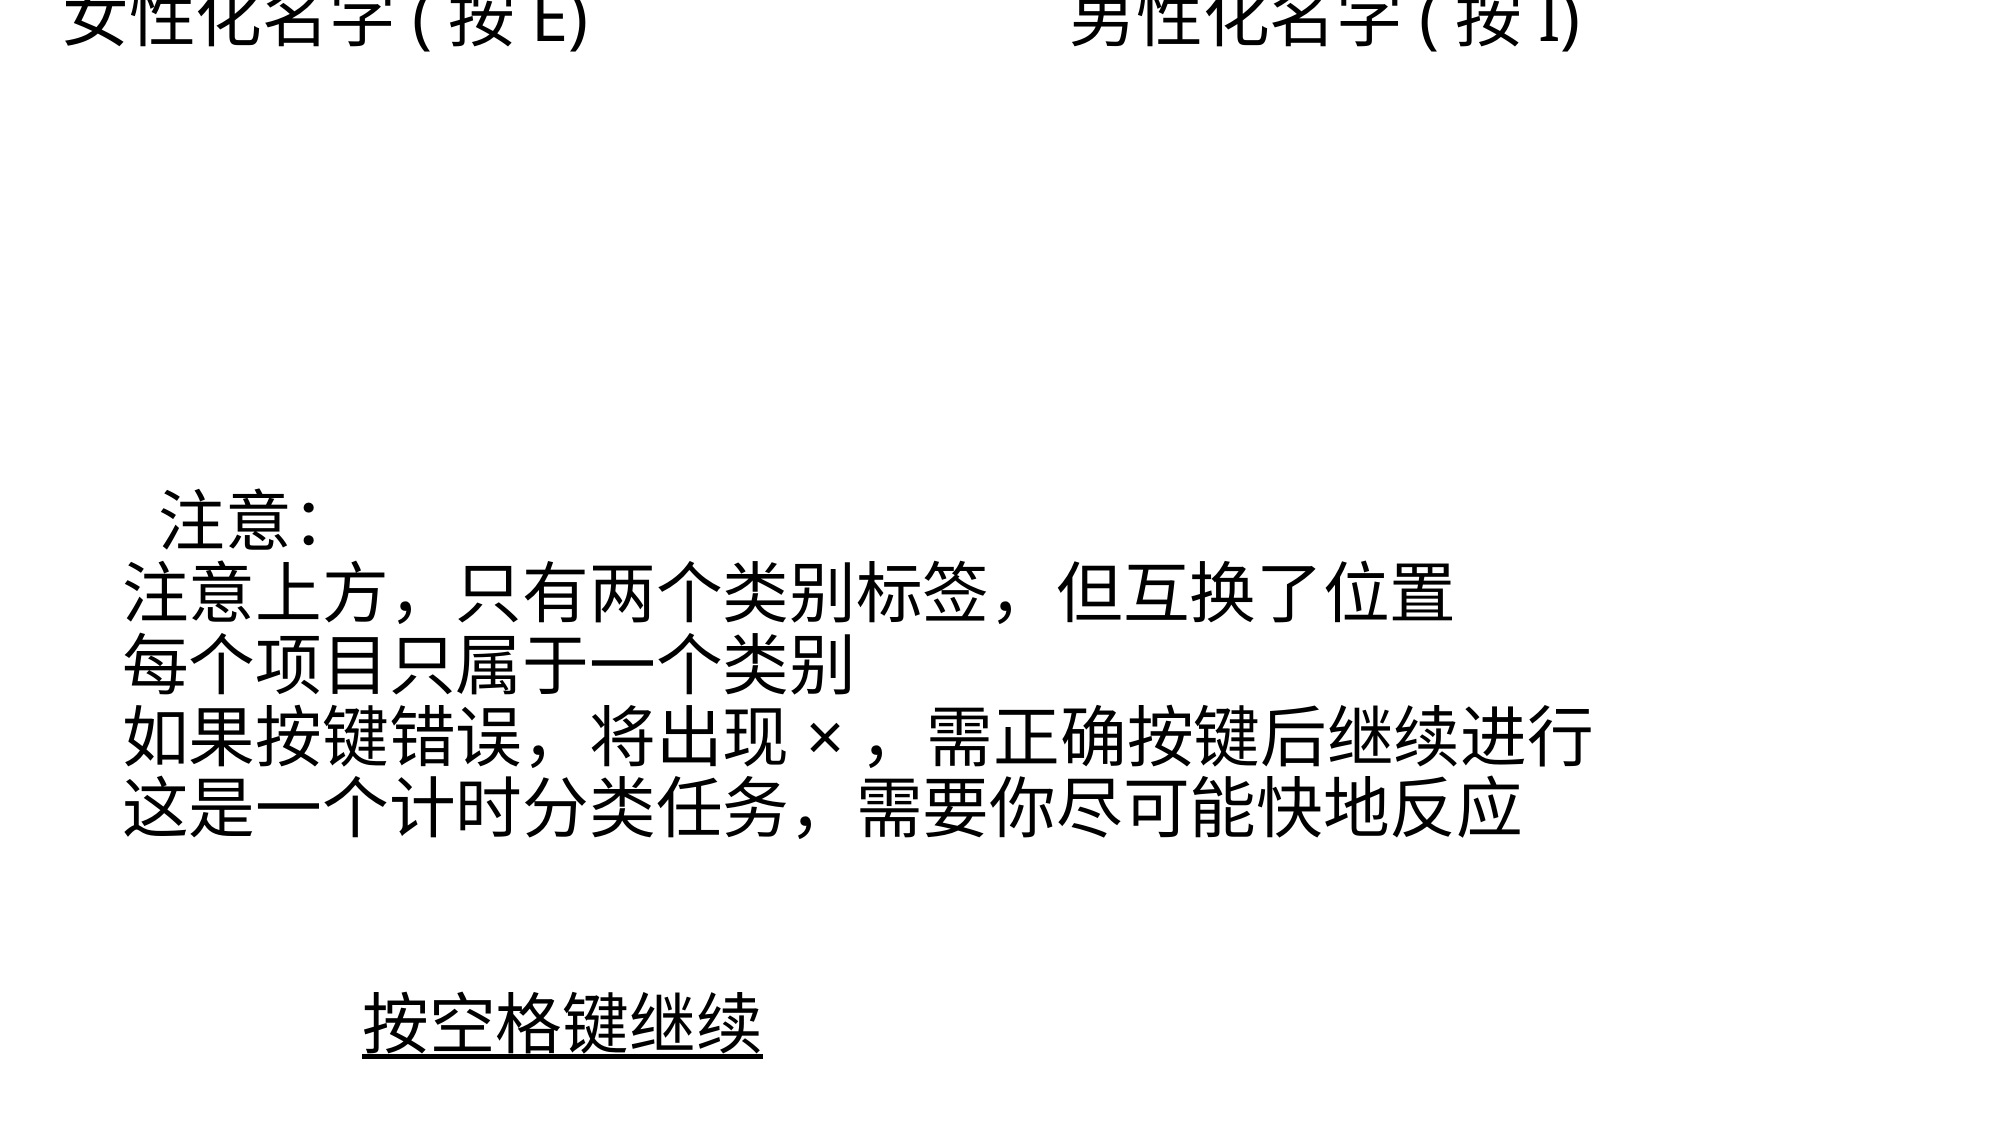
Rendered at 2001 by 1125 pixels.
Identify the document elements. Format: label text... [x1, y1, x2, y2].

title 女性化名字(按E) 男性化名字(按I) 注意： 注意上方，只有两个类别标签，但互换了位置 每个项目只属于一个类别 如果按键错误，将出现×，需正确按键后继续进行 这是一个计时分类任务，需要你尽可能快地反应 按空格键继续 [47, 53, 1969, 1071]
